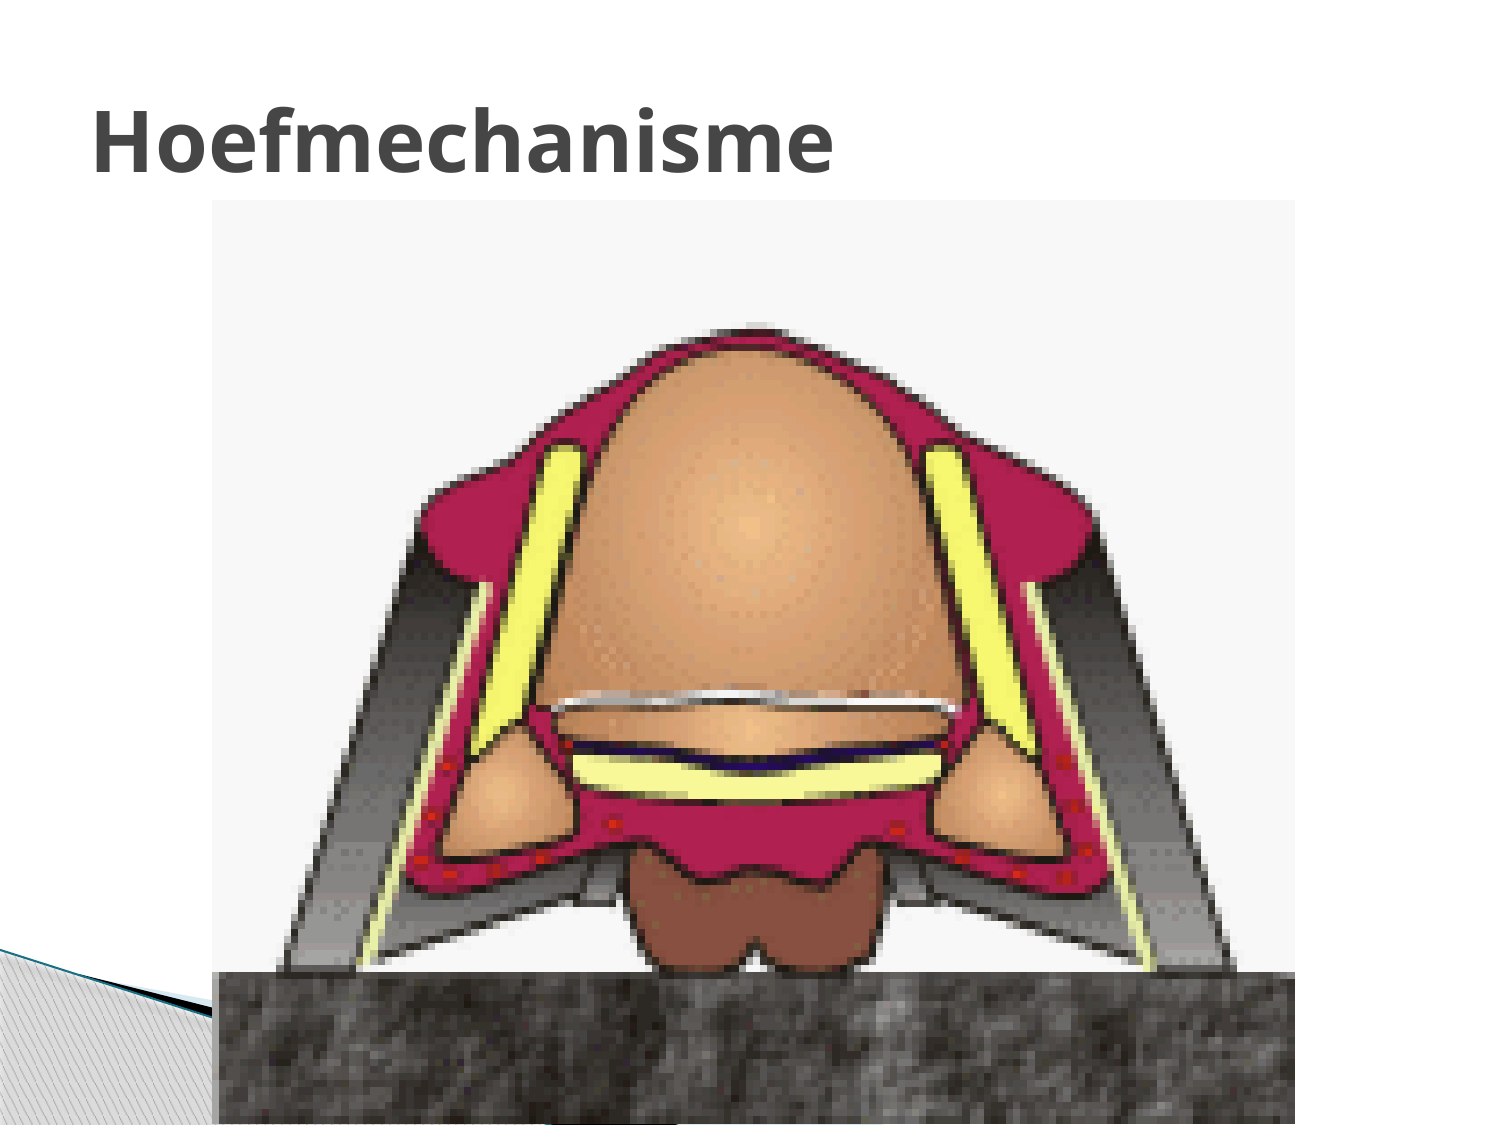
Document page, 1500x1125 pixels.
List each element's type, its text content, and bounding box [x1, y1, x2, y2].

title Hoefmechanisme [75, 45, 1425, 233]
picture [212, 200, 1295, 1125]
